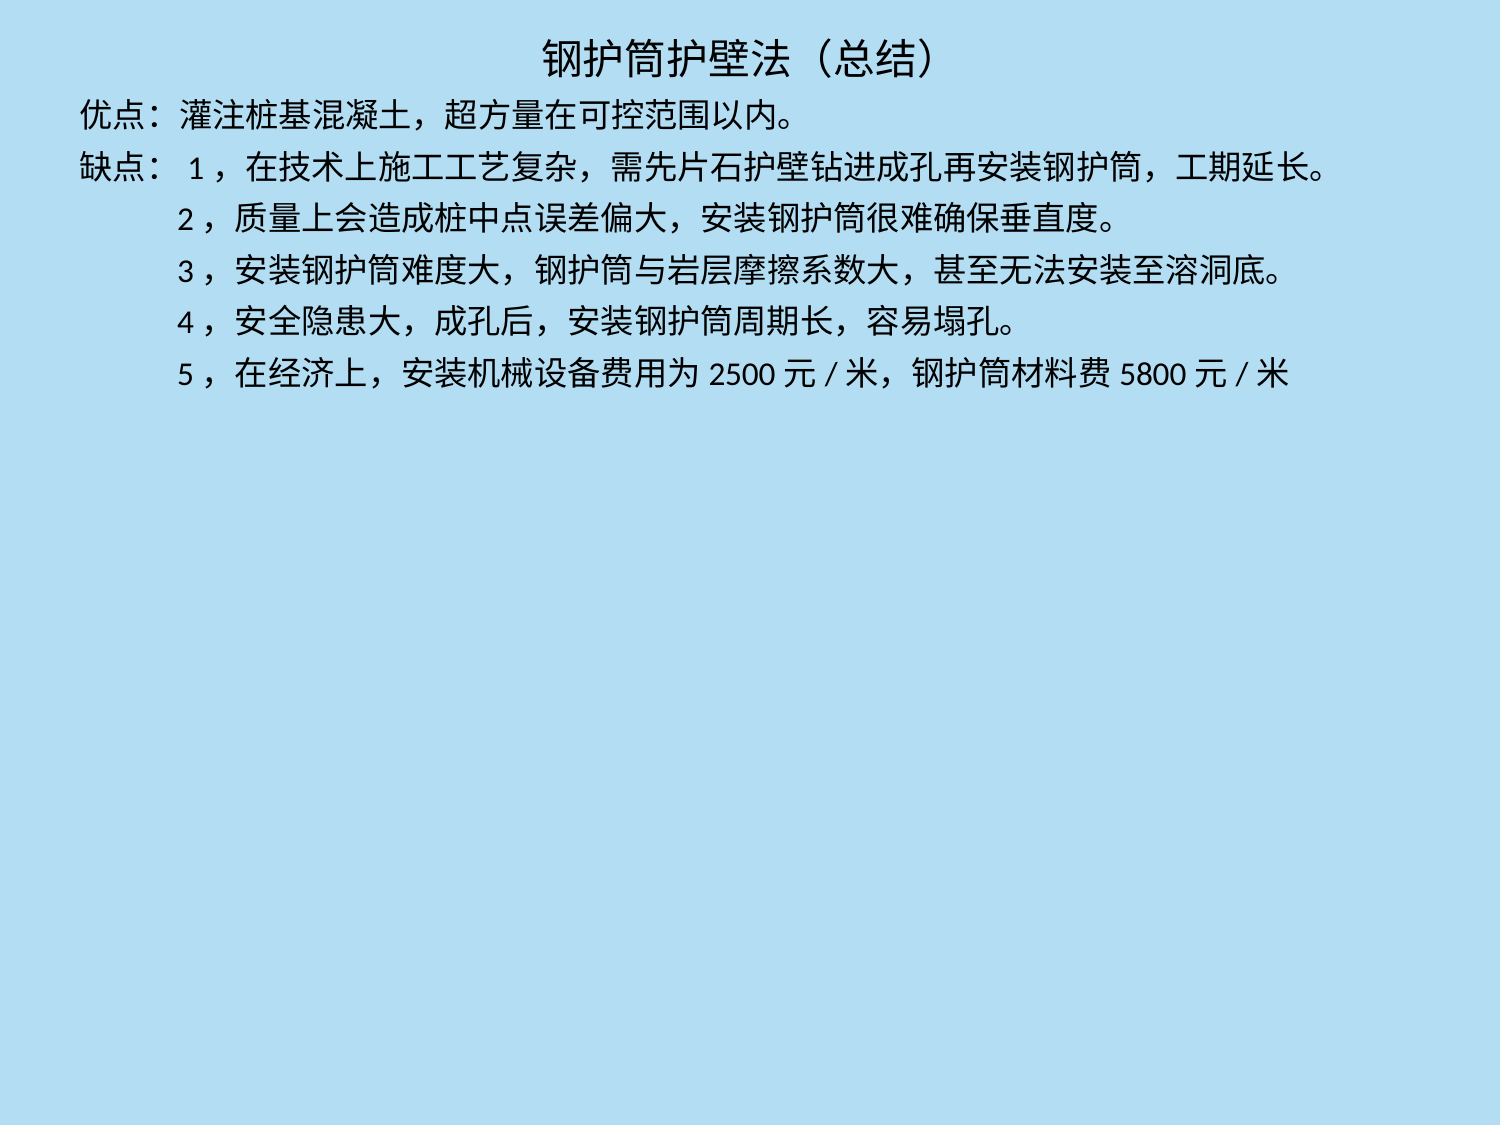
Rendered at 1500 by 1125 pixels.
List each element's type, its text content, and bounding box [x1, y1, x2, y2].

text_box 钢护筒护壁法（总结） 优点：灌注桩基混凝土，超方量在可控范围以内。 缺点：1，在技术上施工工艺复杂，需先片石护壁钻进成孔再安装钢护筒，工期延长。 2，质量上会造成桩中点误差偏大，安装钢护筒很难确保垂直度。 3，安装钢护筒难度大，钢护筒与岩层摩擦系数大，甚至无法安装至溶洞底。 4，安全隐患大，成孔后，安装钢护筒周期长，容易塌孔。 5，在经济上，安装机械设备费用为2500元/米，钢护筒材料费5800元/米 [64, 31, 1436, 657]
